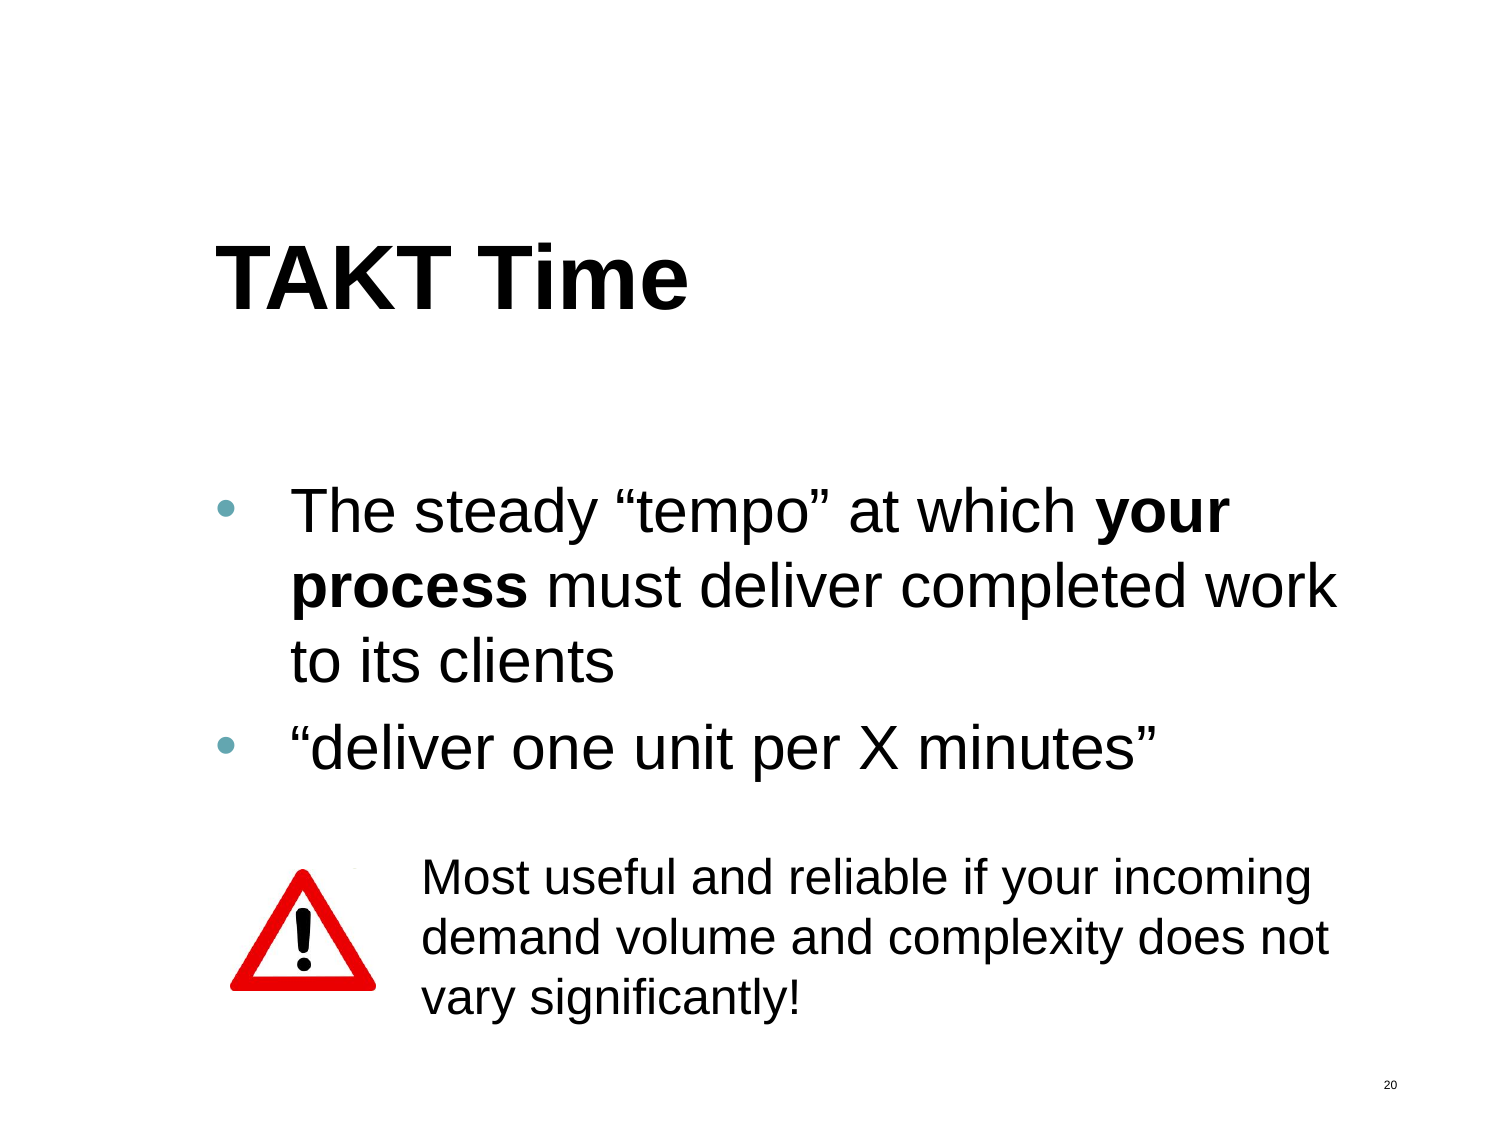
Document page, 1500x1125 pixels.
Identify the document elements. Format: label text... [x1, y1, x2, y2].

list The steady “tempo” at which your process must deliver completed work to its clients “deliver one unit per X minutes” Most useful and reliable if your incoming demand volume and complexity does not vary significantly! [200, 462, 1413, 1000]
slide_number 20 [1100, 1025, 1413, 1100]
title TAKT Time [200, 237, 1413, 425]
picture [229, 869, 377, 992]
